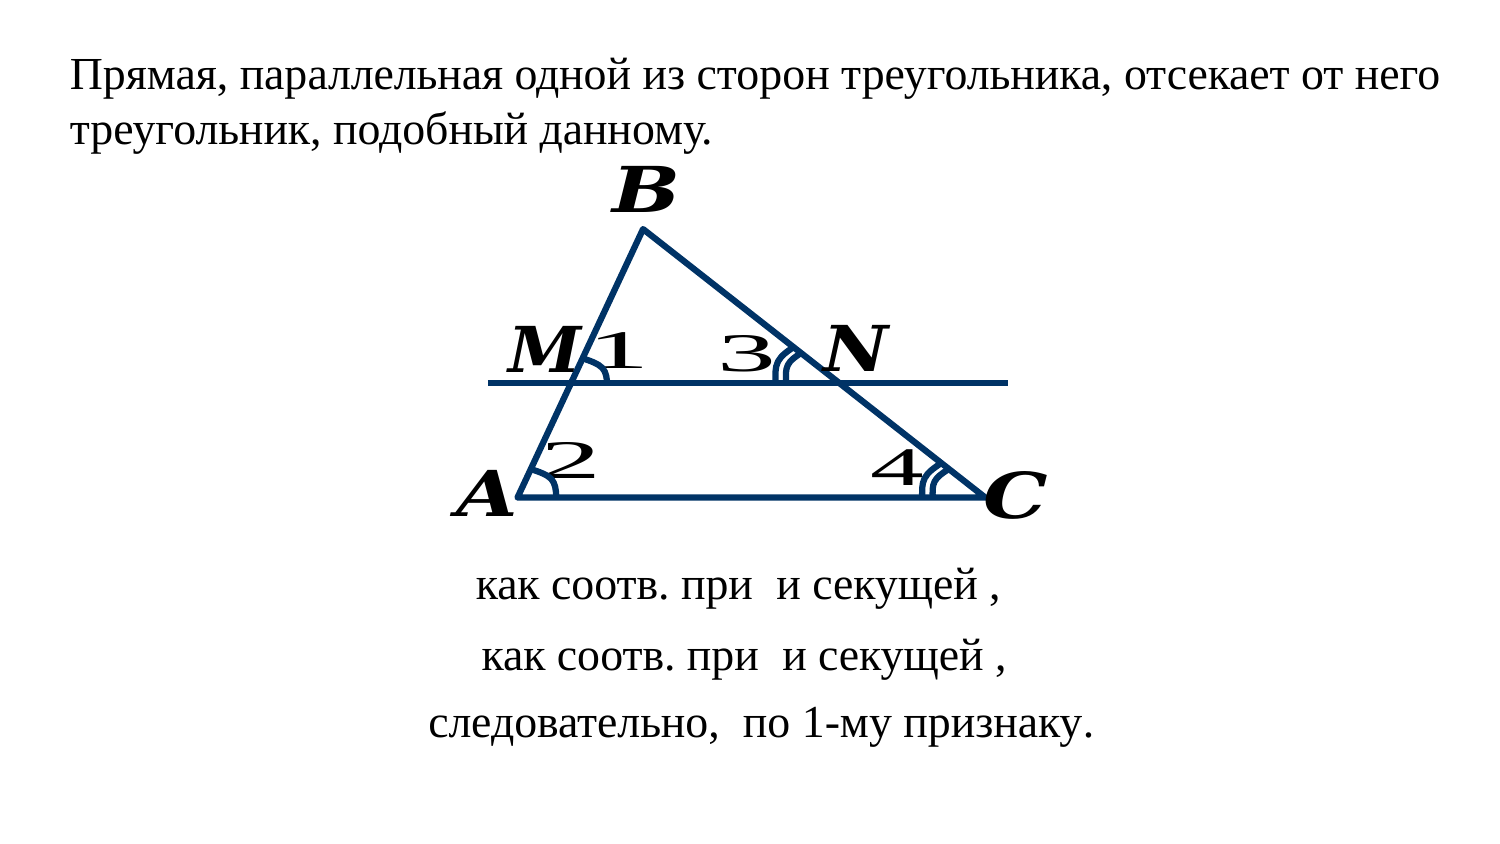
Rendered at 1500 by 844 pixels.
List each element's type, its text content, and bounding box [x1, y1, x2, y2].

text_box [916, 469, 954, 496]
text_box Прямая, параллельная одной из сторон треугольника, отсекает от него треугольник, подобный данному. [55, 36, 1461, 161]
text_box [445, 156, 1051, 534]
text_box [769, 352, 807, 380]
